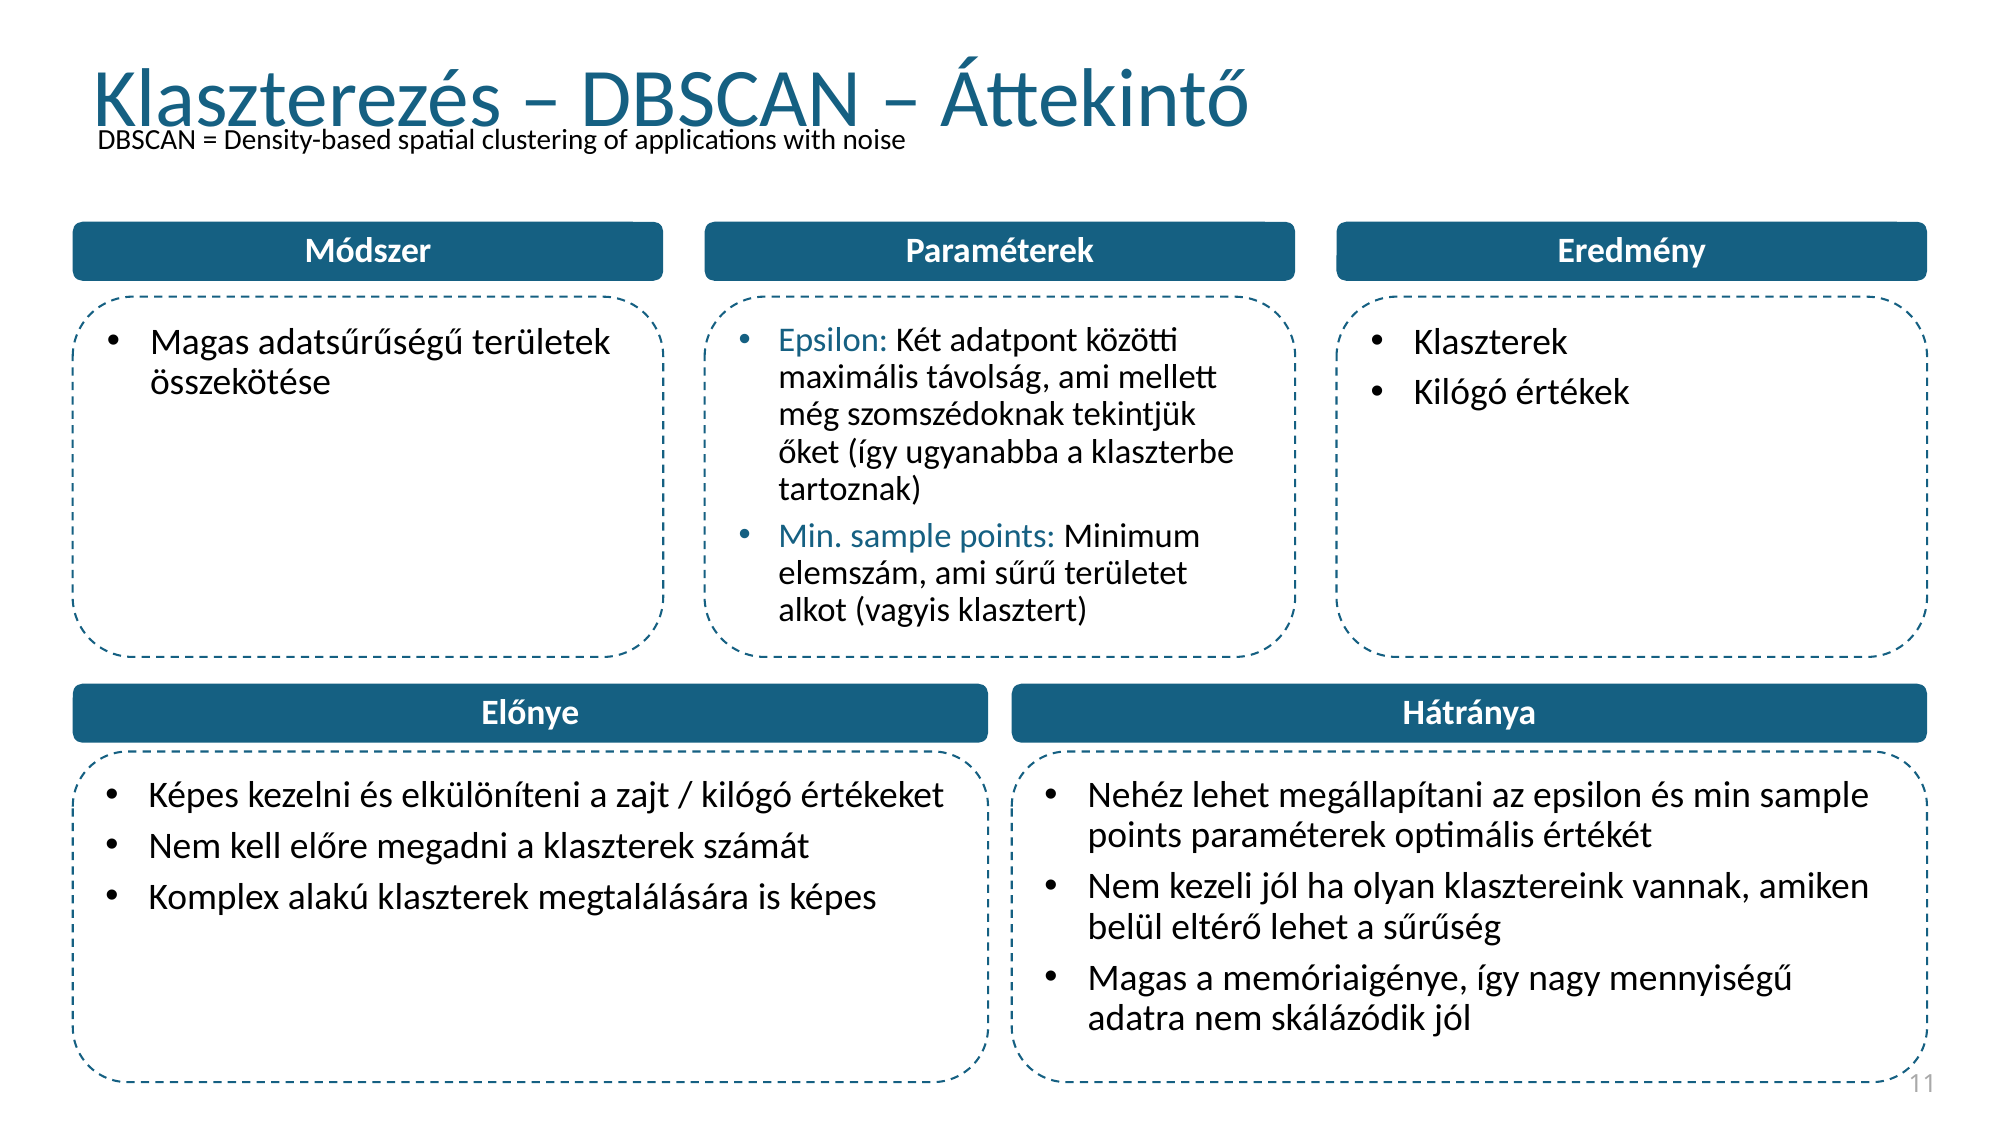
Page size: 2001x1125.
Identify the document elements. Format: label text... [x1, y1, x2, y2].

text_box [72, 683, 1928, 1083]
text_box DBSCAN = Density-based spatial clustering of applications with noise [78, 113, 1928, 173]
slide_number 11 [1772, 1062, 1953, 1107]
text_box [72, 221, 1928, 658]
title Klaszterezés – DBSCAN – Áttekintő [78, 59, 1755, 119]
